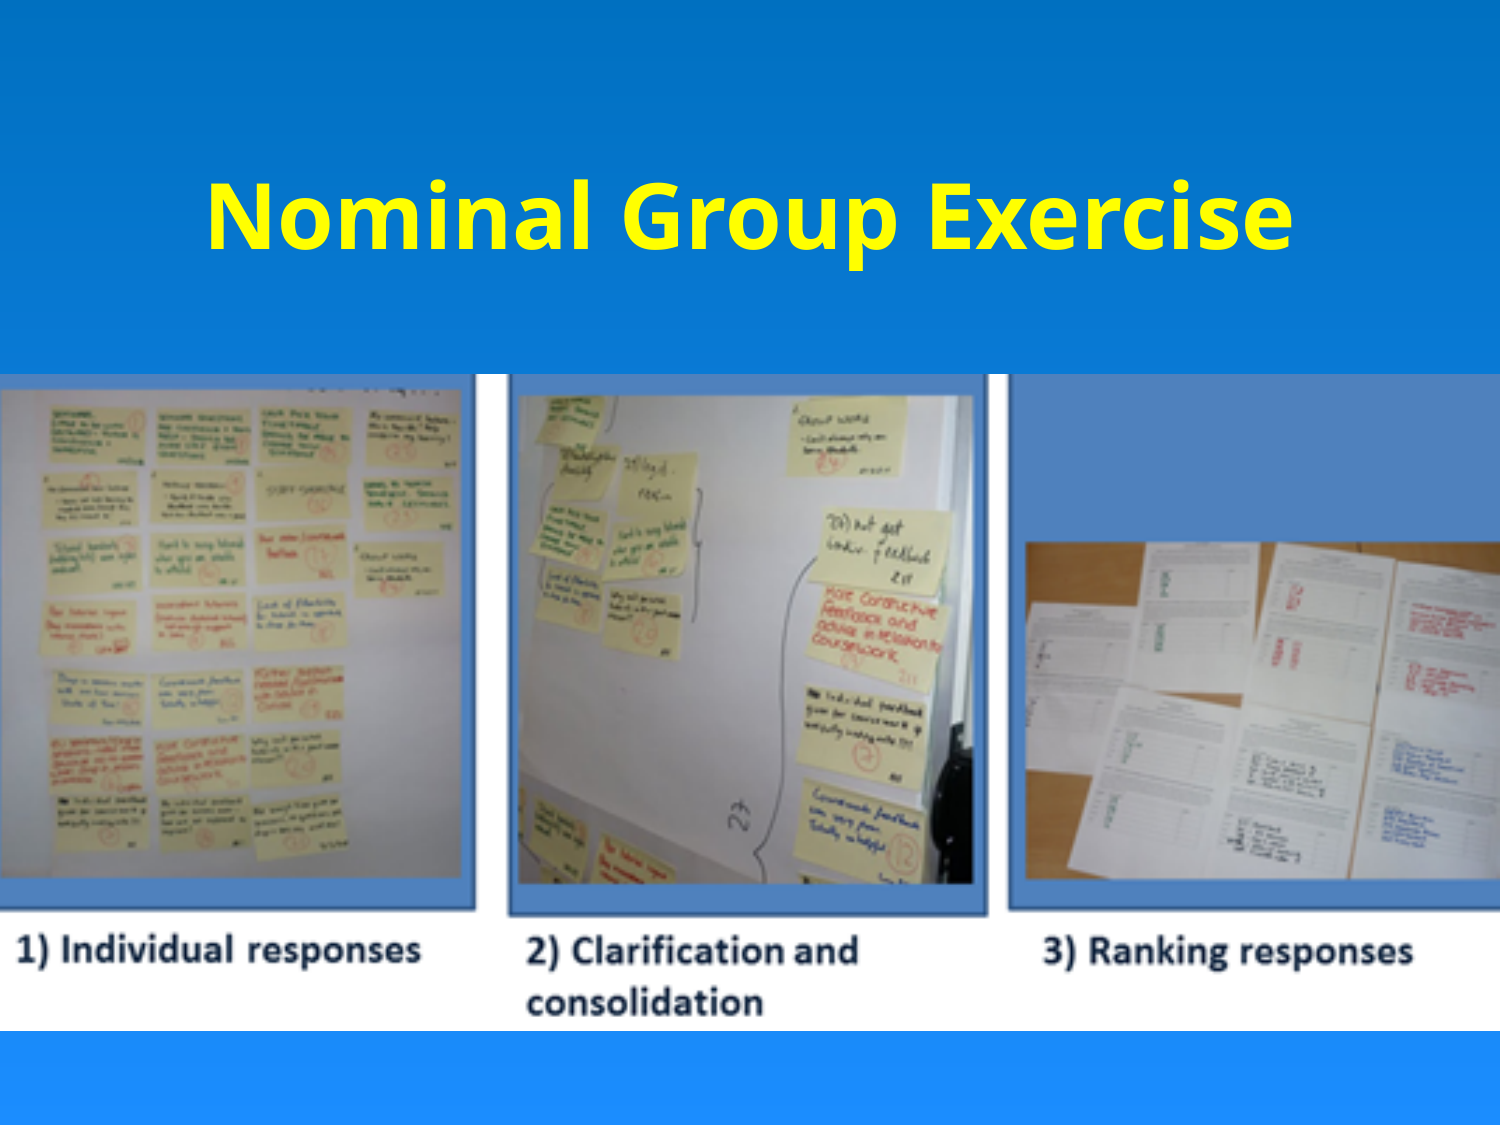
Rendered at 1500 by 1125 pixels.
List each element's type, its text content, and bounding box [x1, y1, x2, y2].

picture [0, 374, 1500, 1032]
list Nominal Group Exercise [0, 149, 1500, 251]
